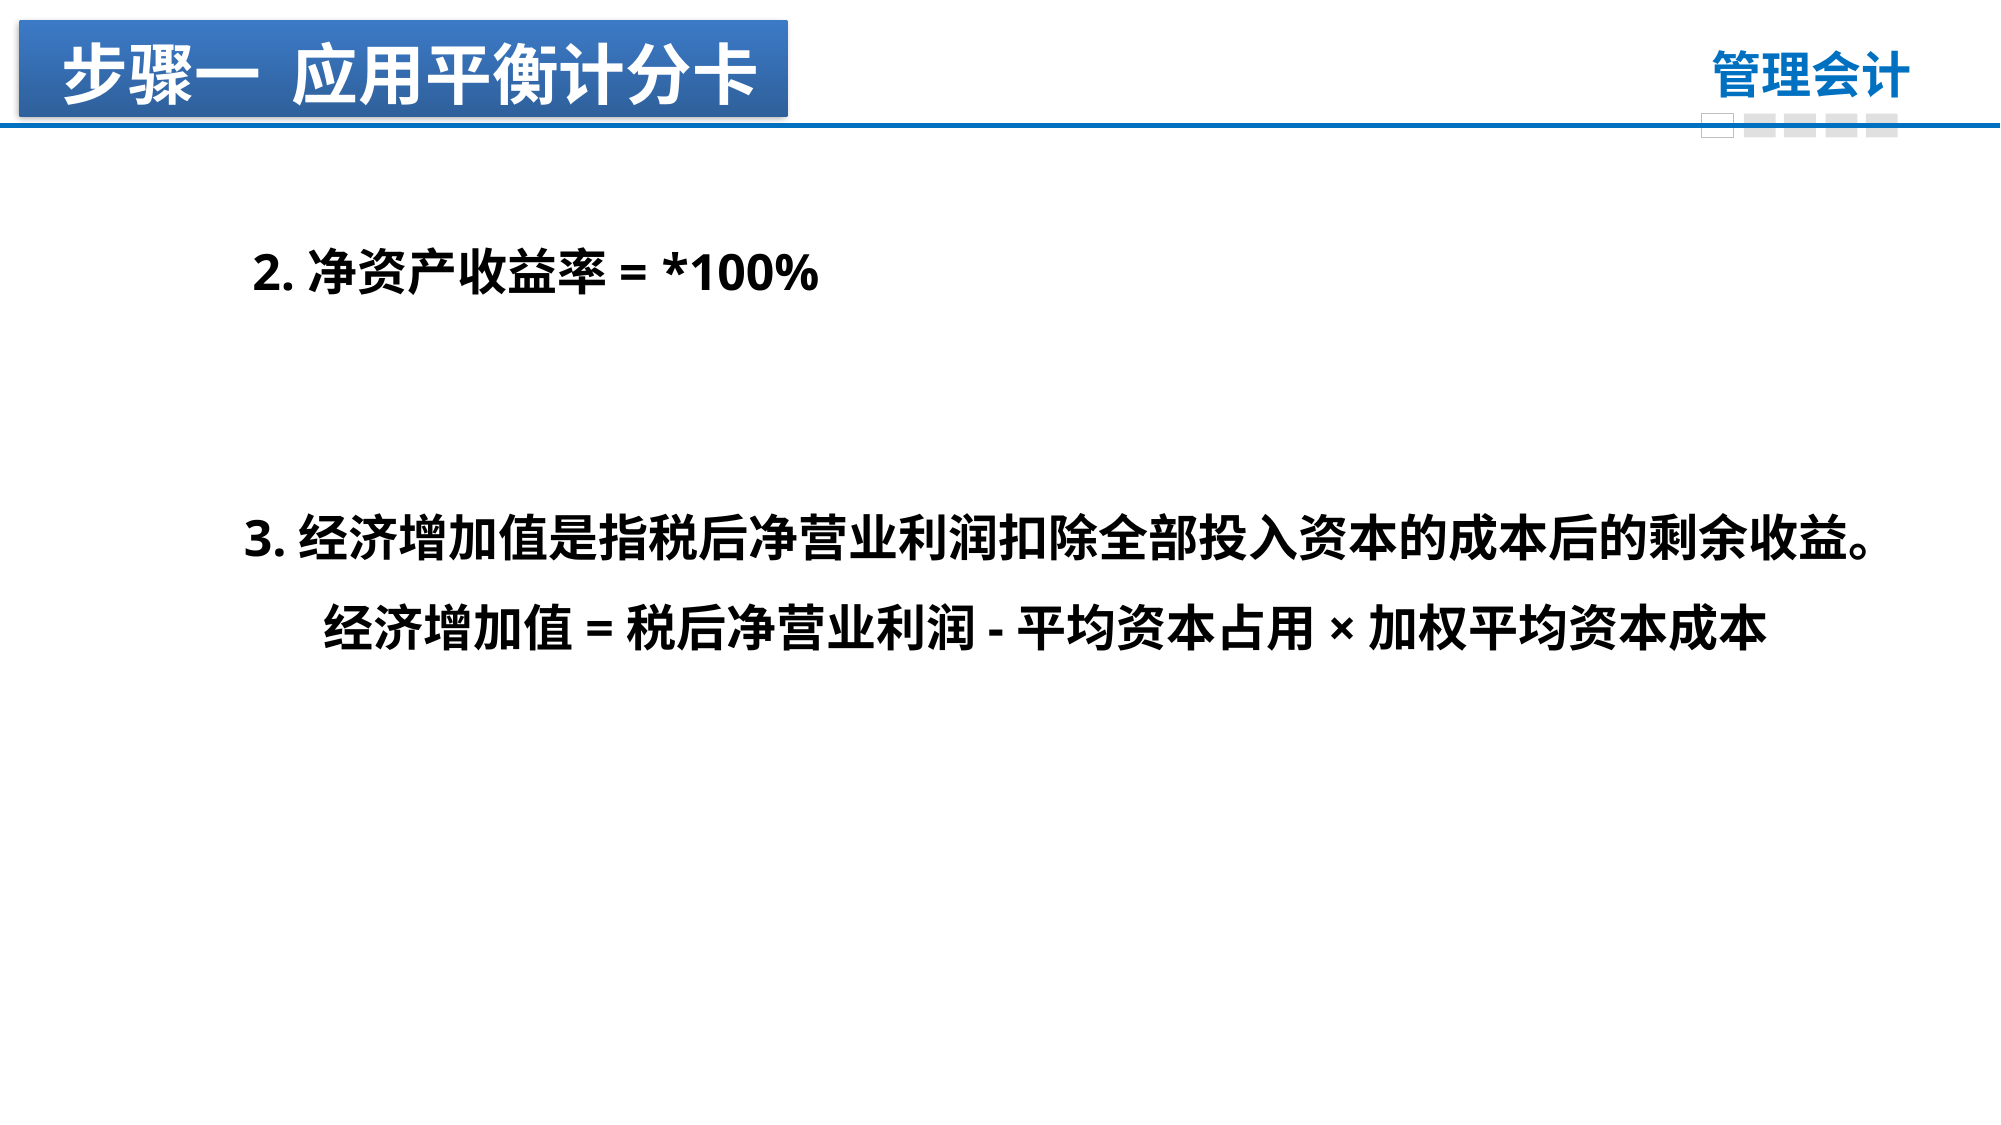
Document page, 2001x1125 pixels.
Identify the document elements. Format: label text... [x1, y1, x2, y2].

text_box 3.经济增加值是指税后净营业利润扣除全部投入资本的成本后的剩余收益。 经济增加值=税后净营业利润-平均资本占用×加权平均资本成本 [242, 475, 1956, 659]
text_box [19, 20, 788, 122]
